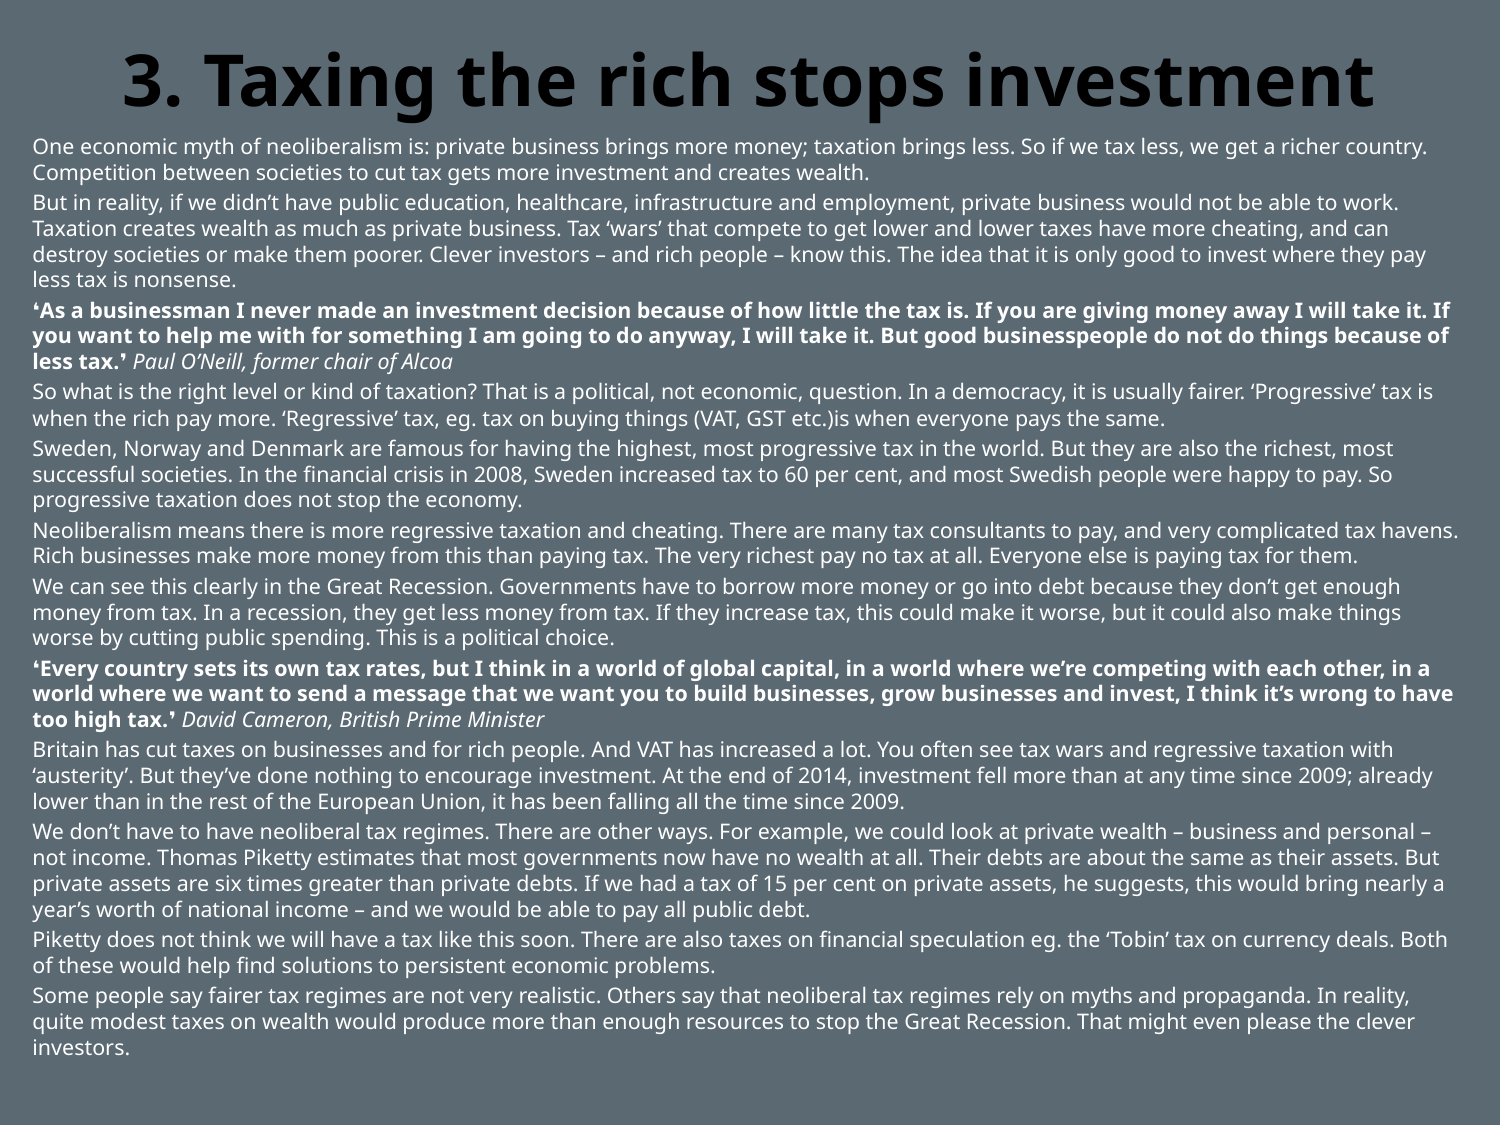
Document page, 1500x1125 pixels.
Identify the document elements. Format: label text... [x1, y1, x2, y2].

list One economic myth of neoliberalism is: private business brings more money; taxation brings less. So if we tax less, we get a richer country. Competition between societies to cut tax gets more investment and creates wealth. But in reality, if we didn’t have public education, healthcare, infrastructure and employment, private business would not be able to work. Taxation creates wealth as much as private business. Tax ‘wars’ that compete to get lower and lower taxes have more cheating, and can destroy societies or make them poorer. Clever investors – and rich people – know this. The idea that it is only good to invest where they pay less tax is nonsense. ❛As a businessman I never made an investment decision because of how little the tax is. If you are giving money away I will take it. If you want to help me with for something I am going to do anyway, I will take it. But good businesspeople do not do things because of less tax.❜ Paul O’Neill, former chair of Alcoa So what is the right level or kind of taxation? That is a political, not economic, question. In a democracy, it is usually fairer. ‘Progressive’ tax is when the rich pay more. ‘Regressive’ tax, eg. tax on buying things (VAT, GST etc.)is when everyone pays the same. Sweden, Norway and Denmark are famous for having the highest, most progressive tax in the world. But they are also the richest, most successful societies. In the financial crisis in 2008, Sweden increased tax to 60 per cent, and most Swedish people were happy to pay. So progressive taxation does not stop the economy. Neoliberalism means there is more regressive taxation and cheating. There are many tax consultants to pay, and very complicated tax havens. Rich businesses make more money from this than paying tax. The very richest pay no tax at all. Everyone else is paying tax for them. We can see this clearly in the Great Recession. Governments have to borrow more money or go into debt because they don’t get enough money from tax. In a recession, they get less money from tax. If they increase tax, this could make it worse, but it could also make things worse by cutting public spending. This is a political choice. ❛Every country sets its own tax rates, but I think in a world of global capital, in a world where we’re competing with each other, in a world where we want to send a message that we want you to build businesses, grow businesses and invest, I think it’s wrong to have too high tax.❜ David Cameron, British Prime Minister Britain has cut taxes on businesses and for rich people. And VAT has increased a lot. You often see tax wars and regressive taxation with ‘austerity’. But they’ve done nothing to encourage investment. At the end of 2014, investment fell more than at any time since 2009; already lower than in the rest of the European Union, it has been falling all the time since 2009. We don’t have to have neoliberal tax regimes. There are other ways. For example, we could look at private wealth – business and personal – not income. Thomas Piketty estimates that most governments now have no wealth at all. Their debts are about the same as their assets. But private assets are six times greater than private debts. If we had a tax of 15 per cent on private assets, he suggests, this would bring nearly a year’s worth of national income – and we would be able to pay all public debt. Piketty does not think we will have a tax like this soon. There are also taxes on financial speculation eg. the ‘Tobin’ tax on currency deals. Both of these would help find solutions to persistent economic problems. Some people say fairer tax regimes are not very realistic. Others say that neoliberal tax regimes rely on myths and propaganda. In reality, quite modest taxes on wealth would produce more than enough resources to stop the Great Recession. That might even please the clever investors. [17, 125, 1483, 1106]
title 3. Taxing the rich stops investment [75, 19, 1425, 125]
